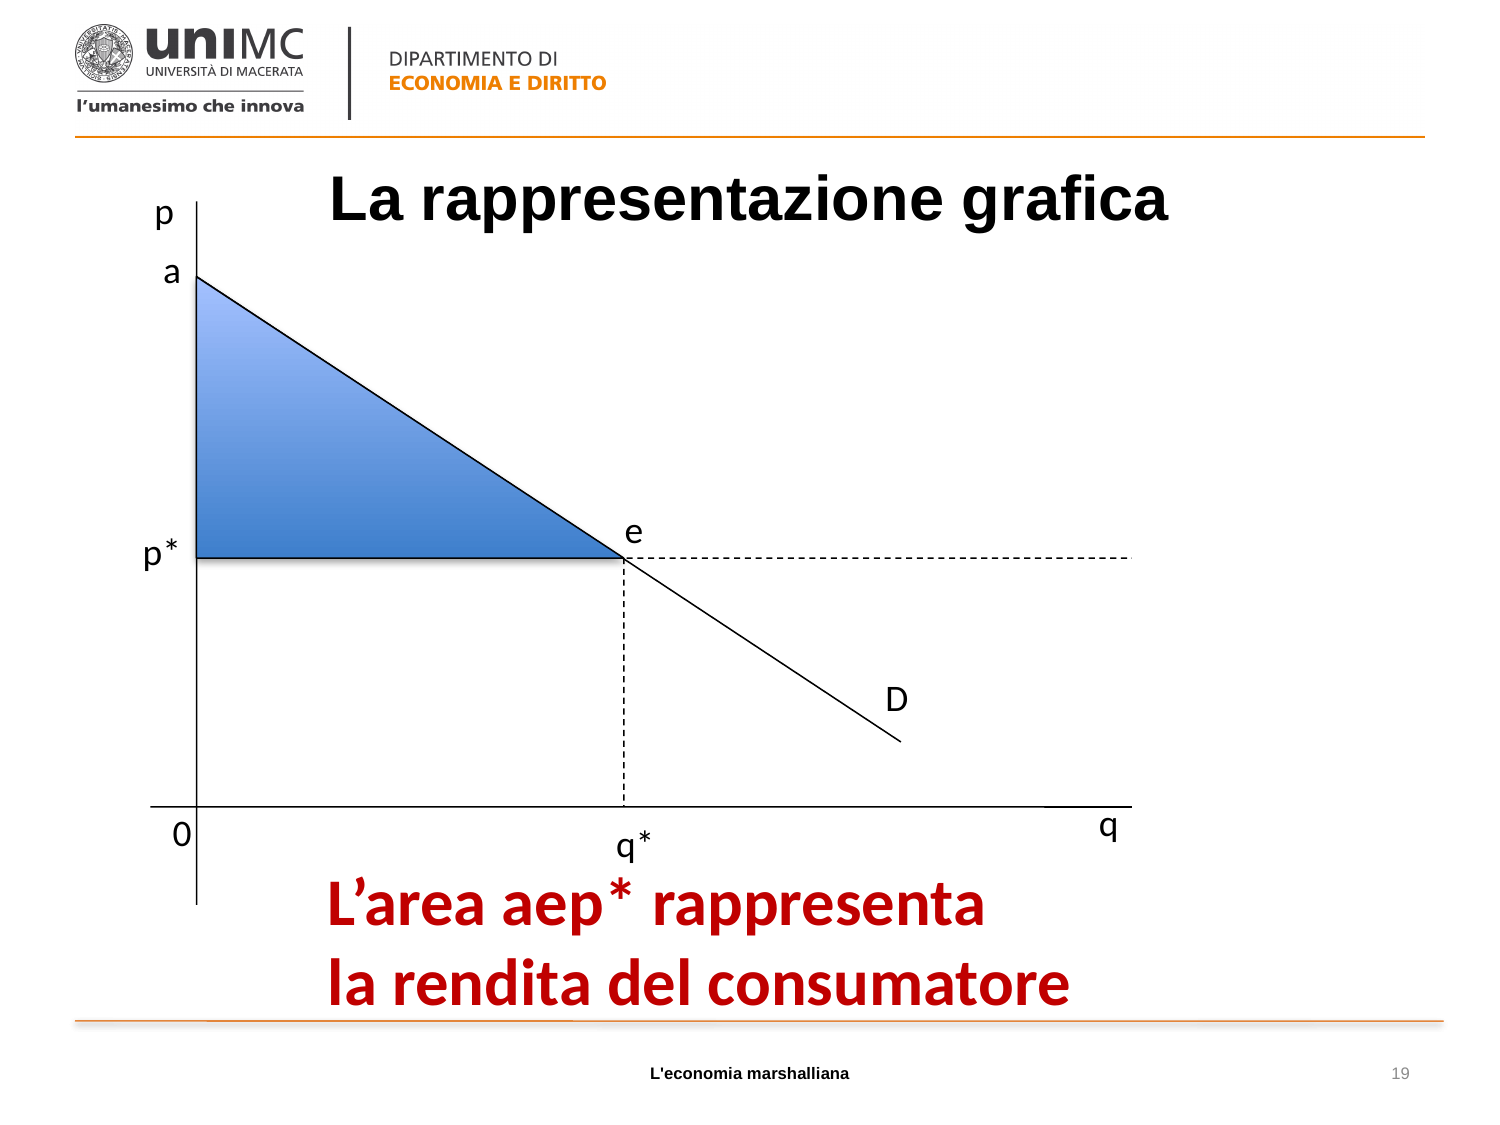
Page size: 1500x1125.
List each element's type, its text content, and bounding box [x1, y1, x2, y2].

text_box L’area aep* rappresenta la rendita del consumatore [313, 913, 1087, 1027]
picture [75, 24, 1425, 138]
slide_number 19 [1074, 1042, 1425, 1103]
title La rappresentazione grafica [75, 149, 1425, 241]
footer L'economia marshalliana [512, 1042, 988, 1103]
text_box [124, 179, 1135, 905]
